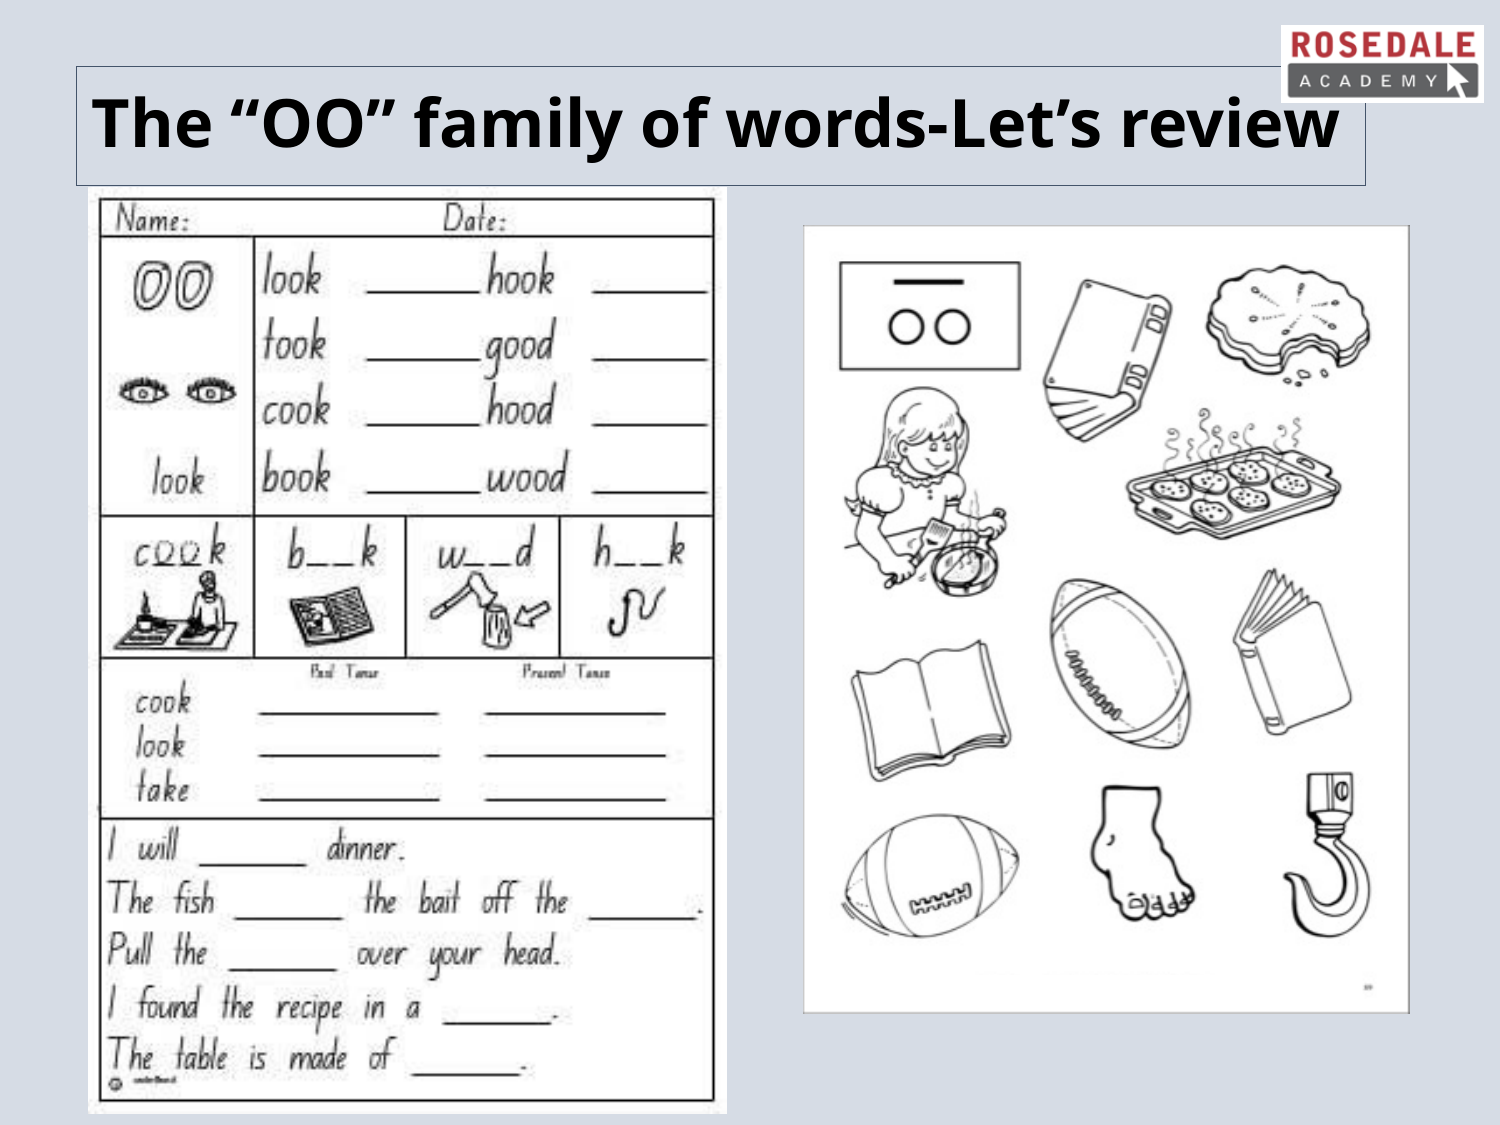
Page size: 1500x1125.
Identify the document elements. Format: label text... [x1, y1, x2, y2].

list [803, 225, 1410, 1014]
title The “OO” family of words-Let’s review [76, 66, 1366, 186]
picture [1281, 25, 1484, 103]
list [88, 187, 727, 1114]
